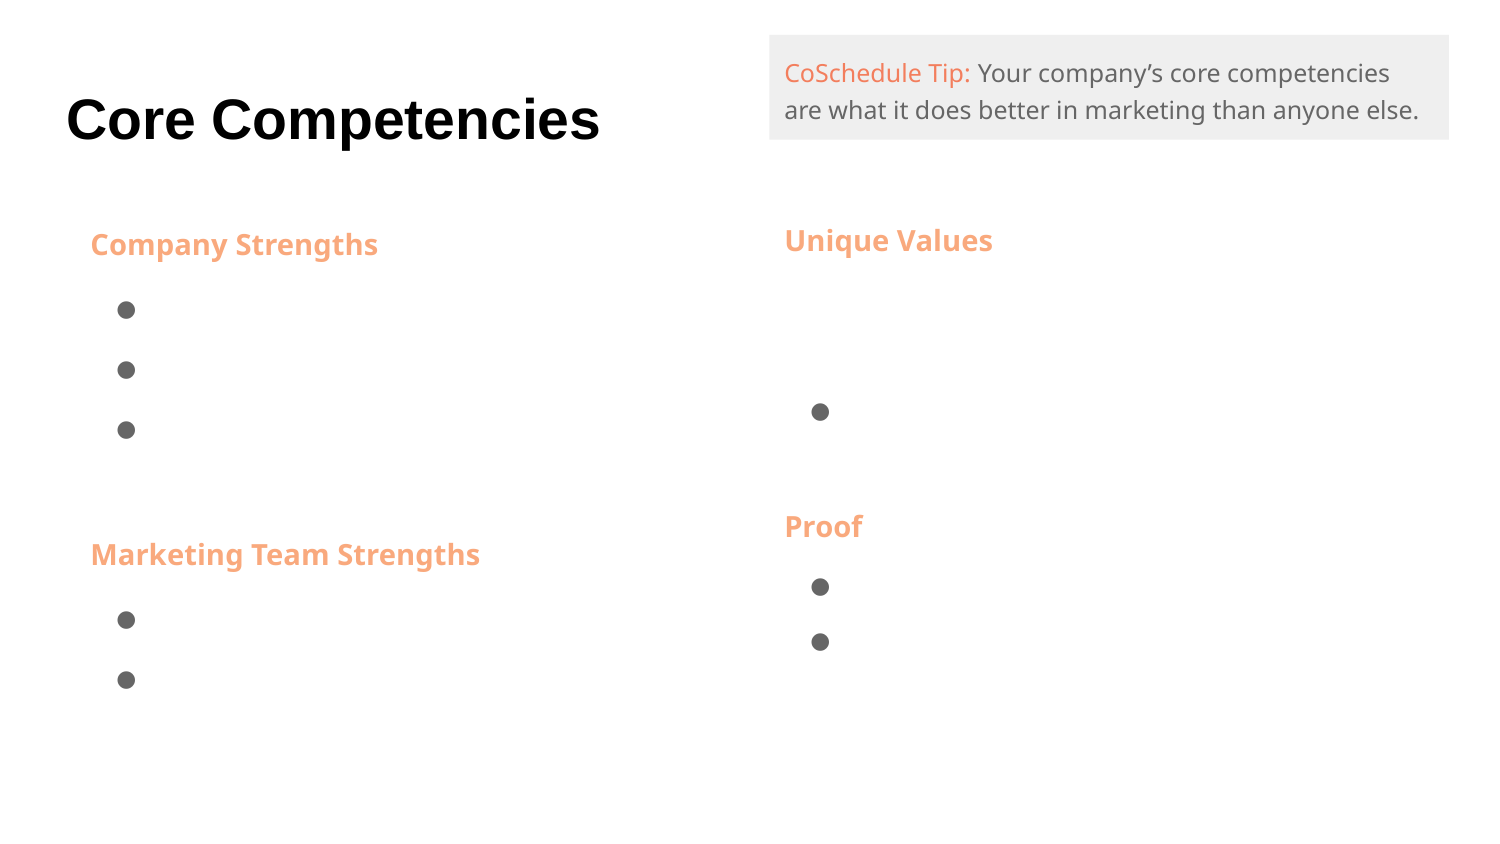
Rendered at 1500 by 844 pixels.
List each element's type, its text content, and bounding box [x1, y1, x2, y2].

text_box CoSchedule Tip: Your company’s core competencies are what it does better in marketing than anyone else. [769, 34, 1449, 140]
text_box Unique Values Proof [769, 198, 1392, 781]
title Core Competencies [51, 72, 750, 167]
list Company Strengths Marketing Team Strengths [75, 199, 698, 764]
